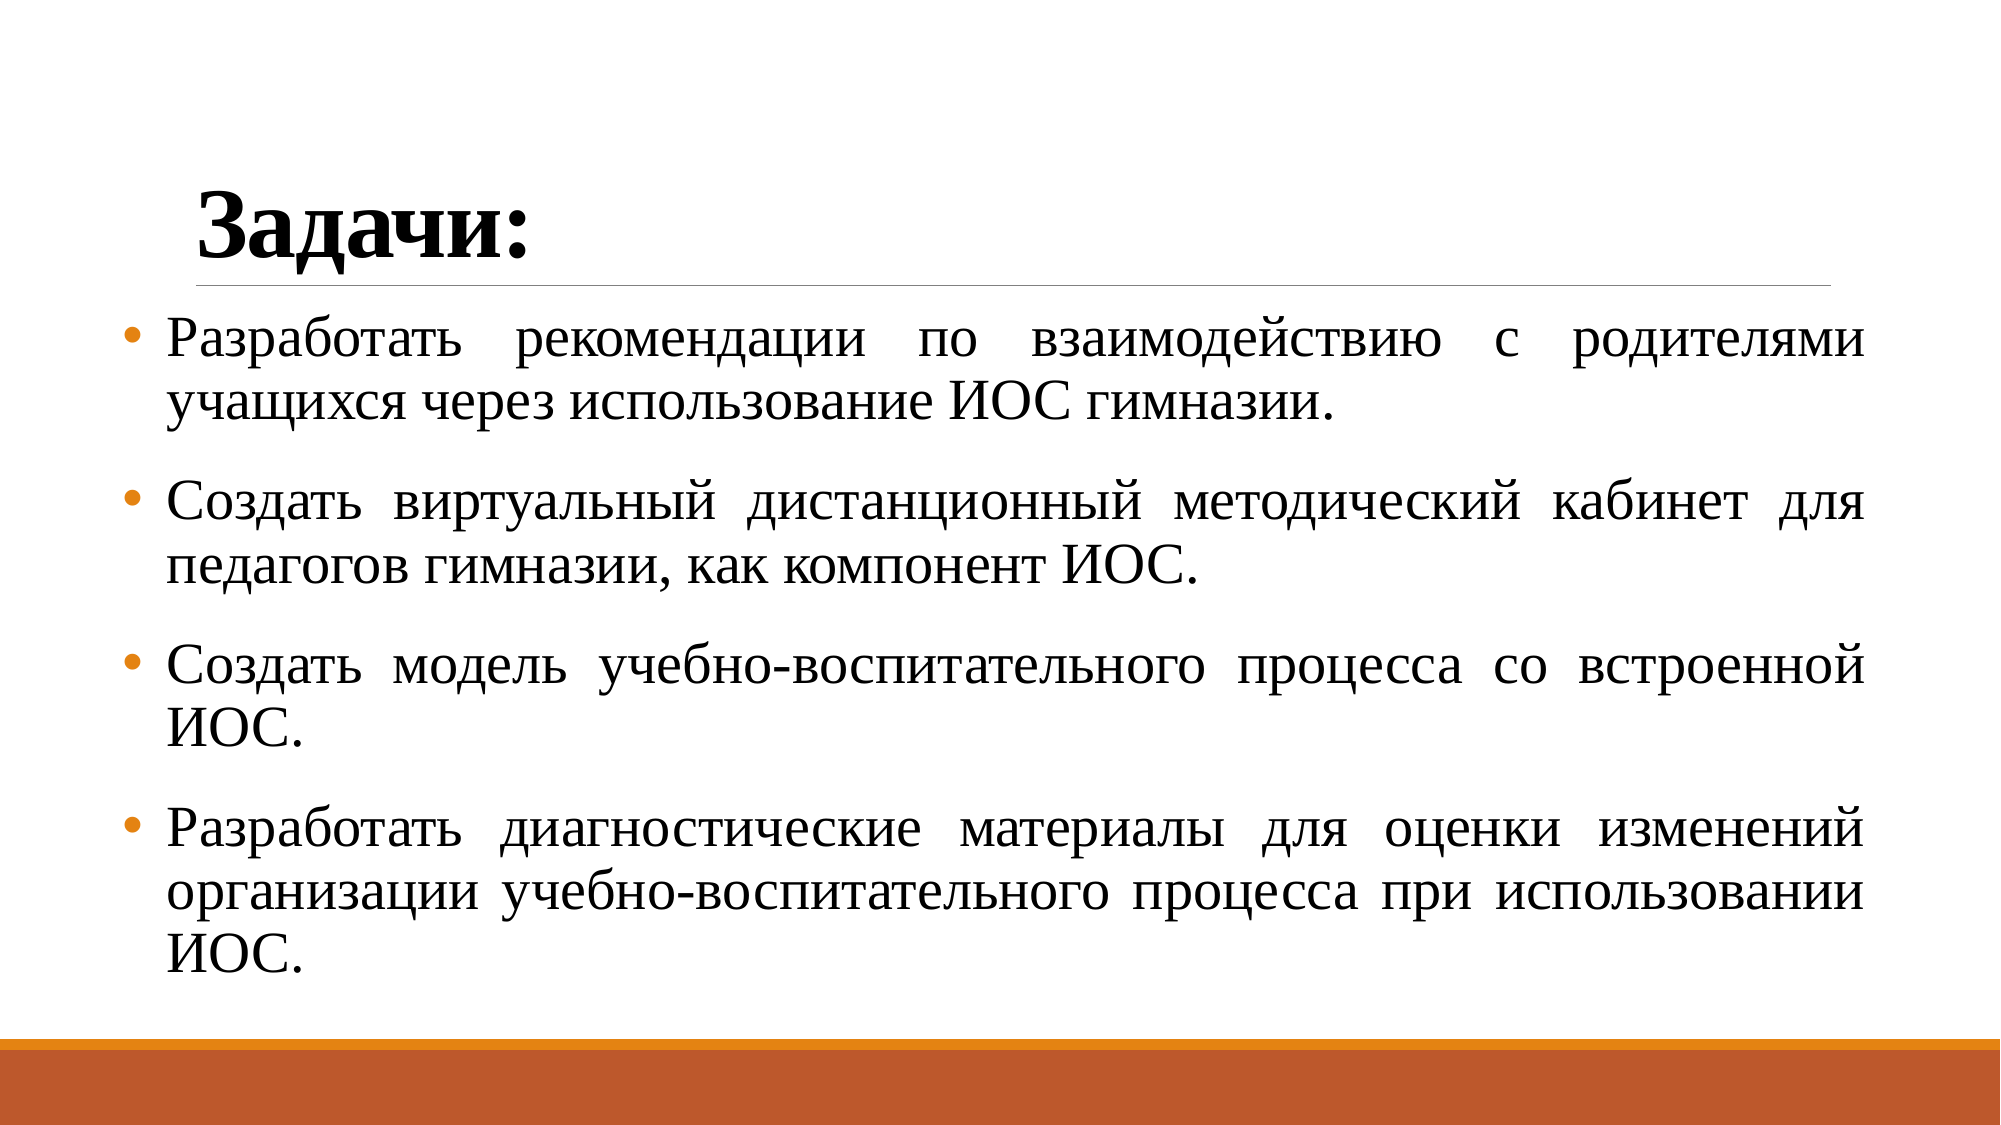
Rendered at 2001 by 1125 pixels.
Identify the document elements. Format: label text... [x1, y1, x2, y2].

title Задачи: [180, 47, 1830, 285]
list Разработать рекомендации по взаимодействию с родителями учащихся через использование ИОС гимназии. Создать виртуальный дистанционный методический кабинет для педагогов гимназии, как компонент ИОС. Создать модель учебно-воспитательного процесса со встроенной ИОС. Разработать диагностические материалы для оценки изменений организации учебно-воспитательного процесса при использовании ИОС. [122, 298, 1867, 1032]
